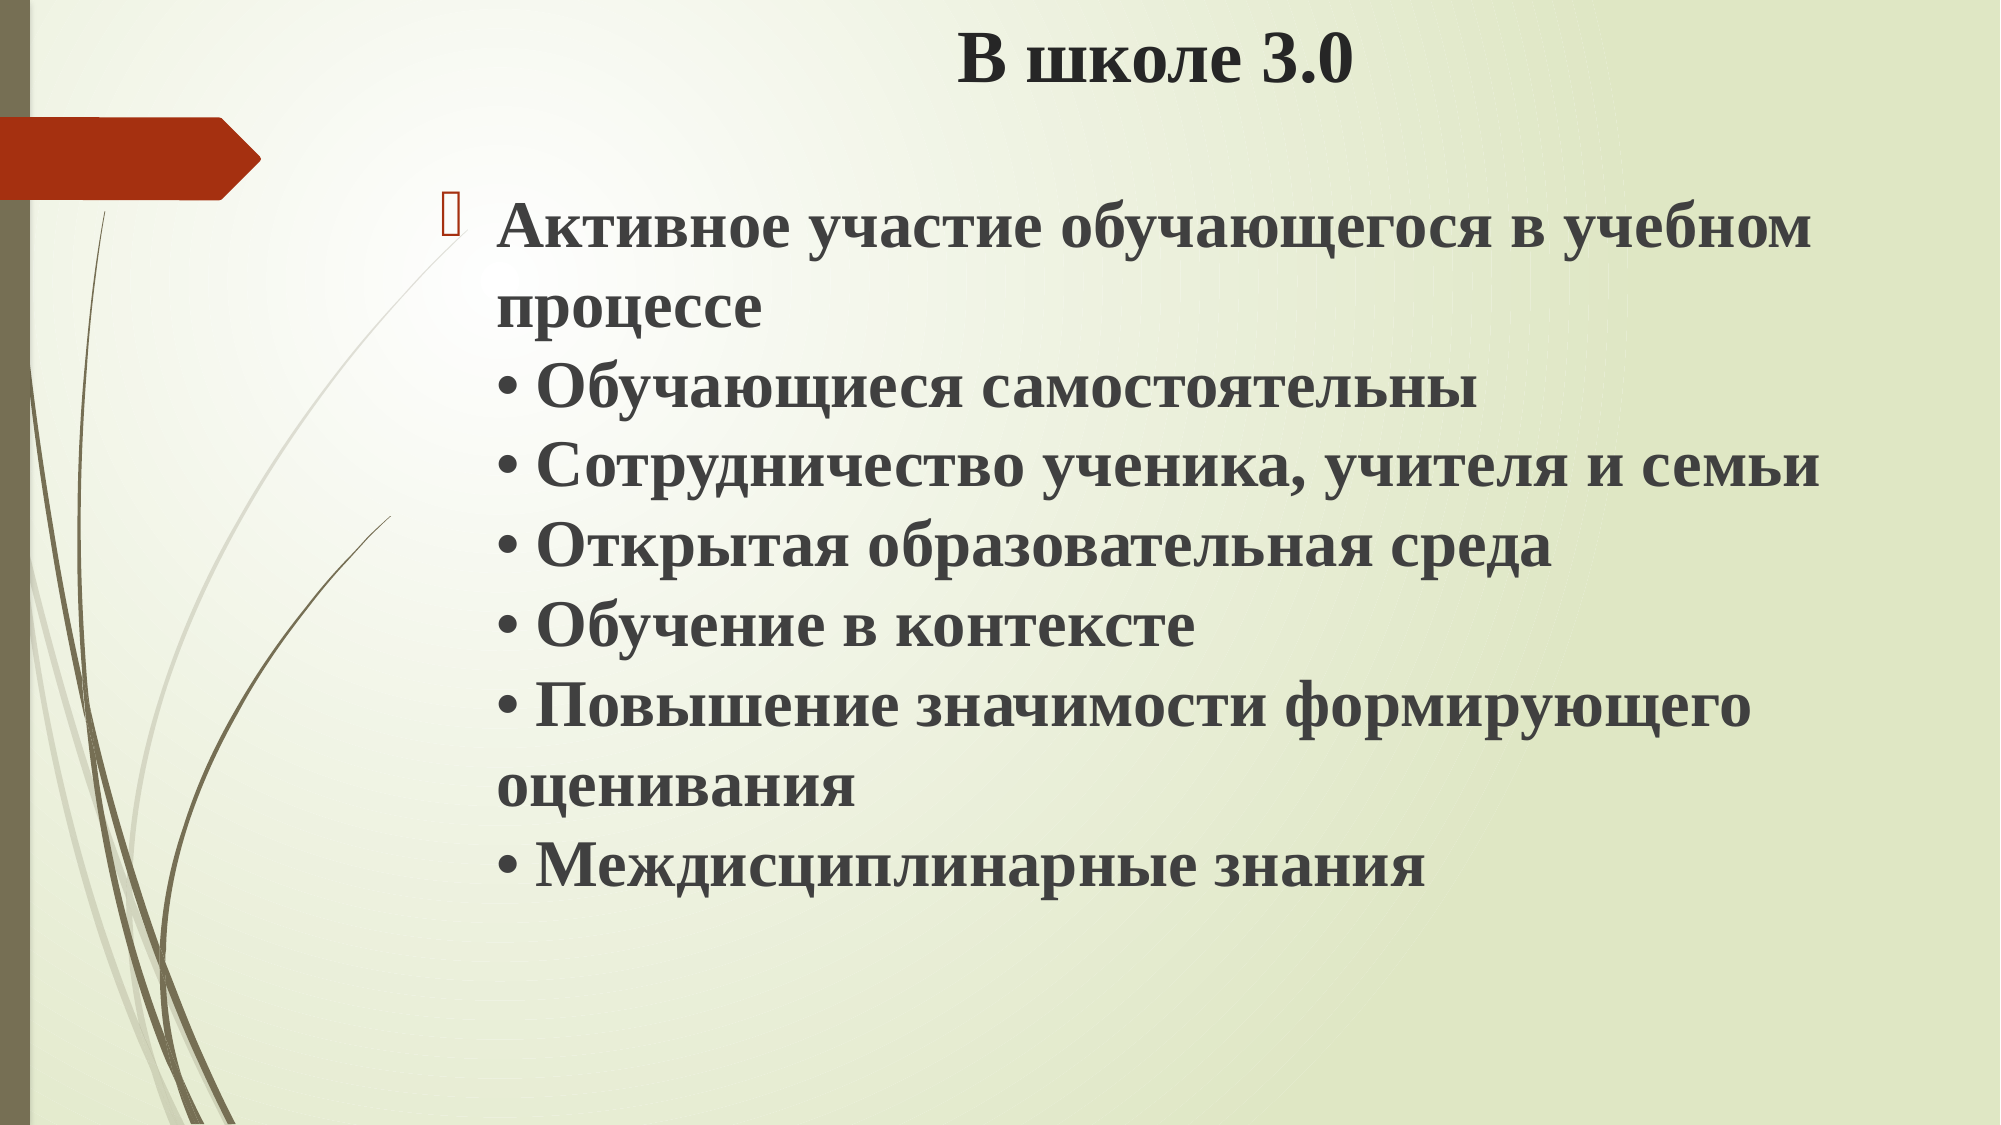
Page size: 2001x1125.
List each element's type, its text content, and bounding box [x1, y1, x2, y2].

title В школе 3.0 [425, 0, 1888, 121]
list Активное участие обучающегося в учебном процессе • Обучающиеся самостоятельны • Сотрудничество ученика, учителя и семьи • Открытая образовательная среда • Обучение в контексте • Повышение значимости формирующего оценивания • Междисциплинарные знания [424, 172, 1888, 1125]
